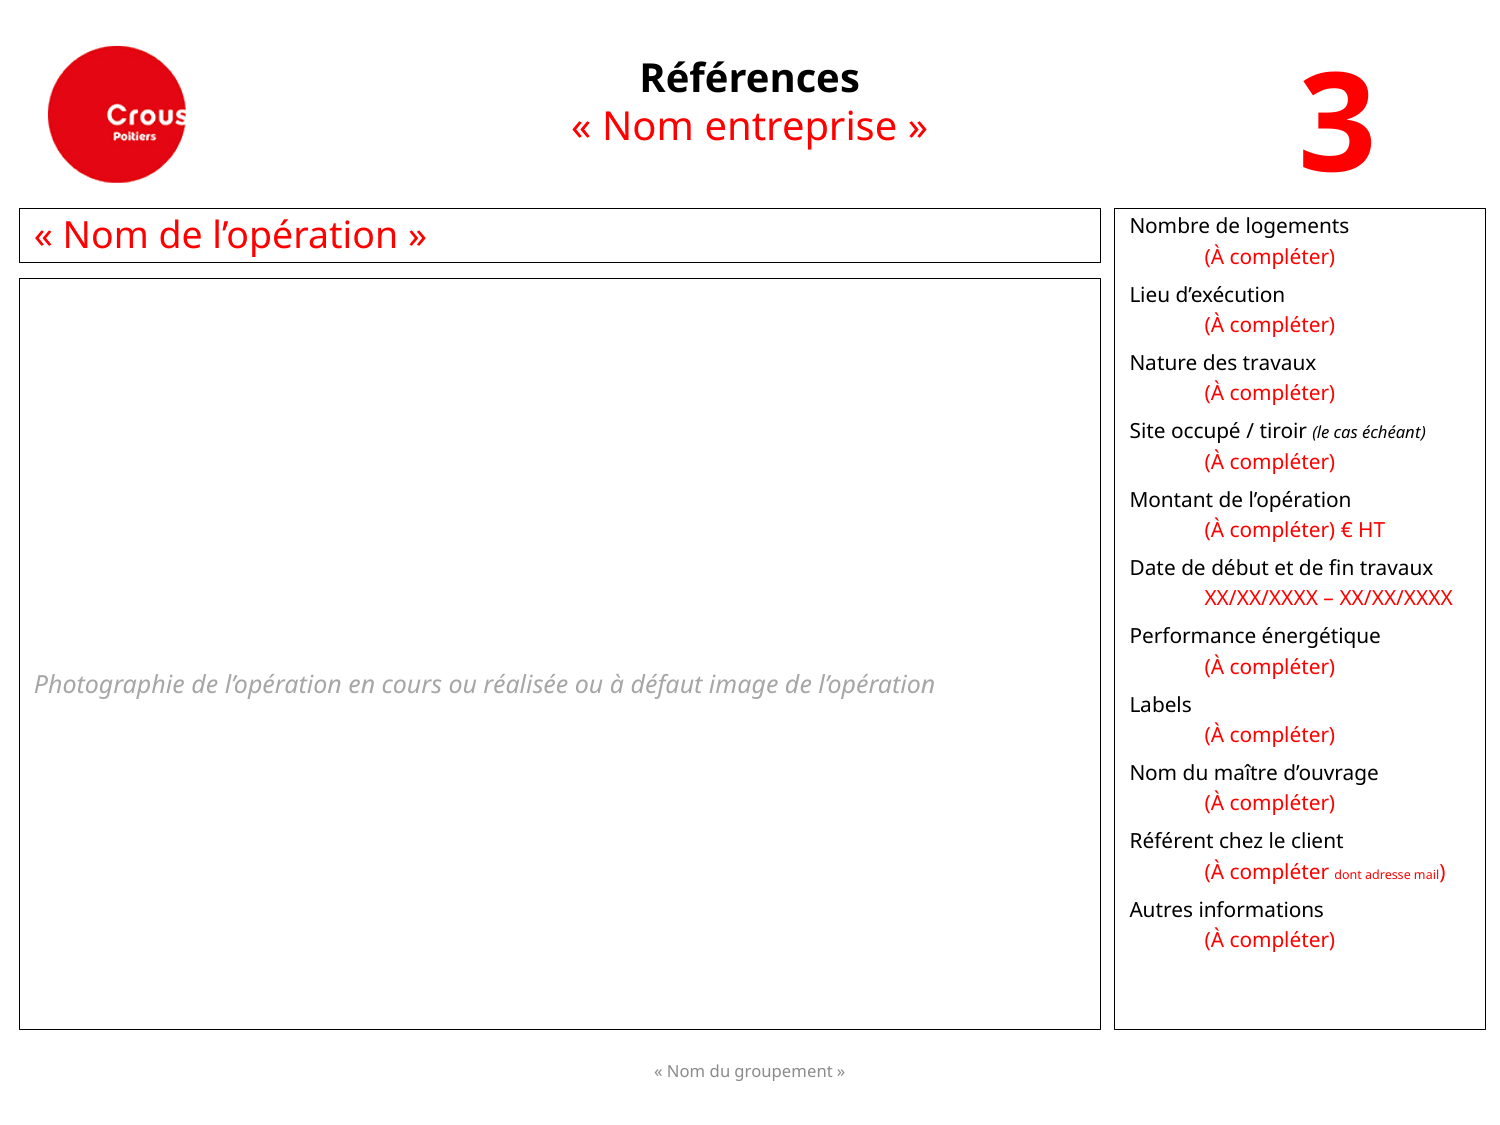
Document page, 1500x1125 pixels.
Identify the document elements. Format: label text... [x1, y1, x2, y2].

list « Nom de l’opération » [18, 208, 1101, 263]
list Nombre de logements (À compléter) Lieu d’exécution (À compléter) Nature des travaux (À compléter) Site occupé / tiroir (le cas échéant) (À compléter) Montant de l’opération (À compléter) € HT Date de début et de fin travaux XX/XX/XXXX – XX/XX/XXXX Performance énergétique (À compléter) Labels (À compléter) Nom du maître d’ouvrage (À compléter) Référent chez le client (À compléter dont adresse mail) Autres informations (À compléter) [1114, 208, 1486, 1029]
picture [32, 30, 202, 199]
text_box Références « Nom entreprise » [74, 45, 1425, 157]
list Photographie de l’opération en cours ou réalisée ou à défaut image de l’opération [18, 278, 1101, 1029]
footer « Nom du groupement » [496, 1042, 1004, 1103]
list 3 [1250, 157, 1425, 227]
